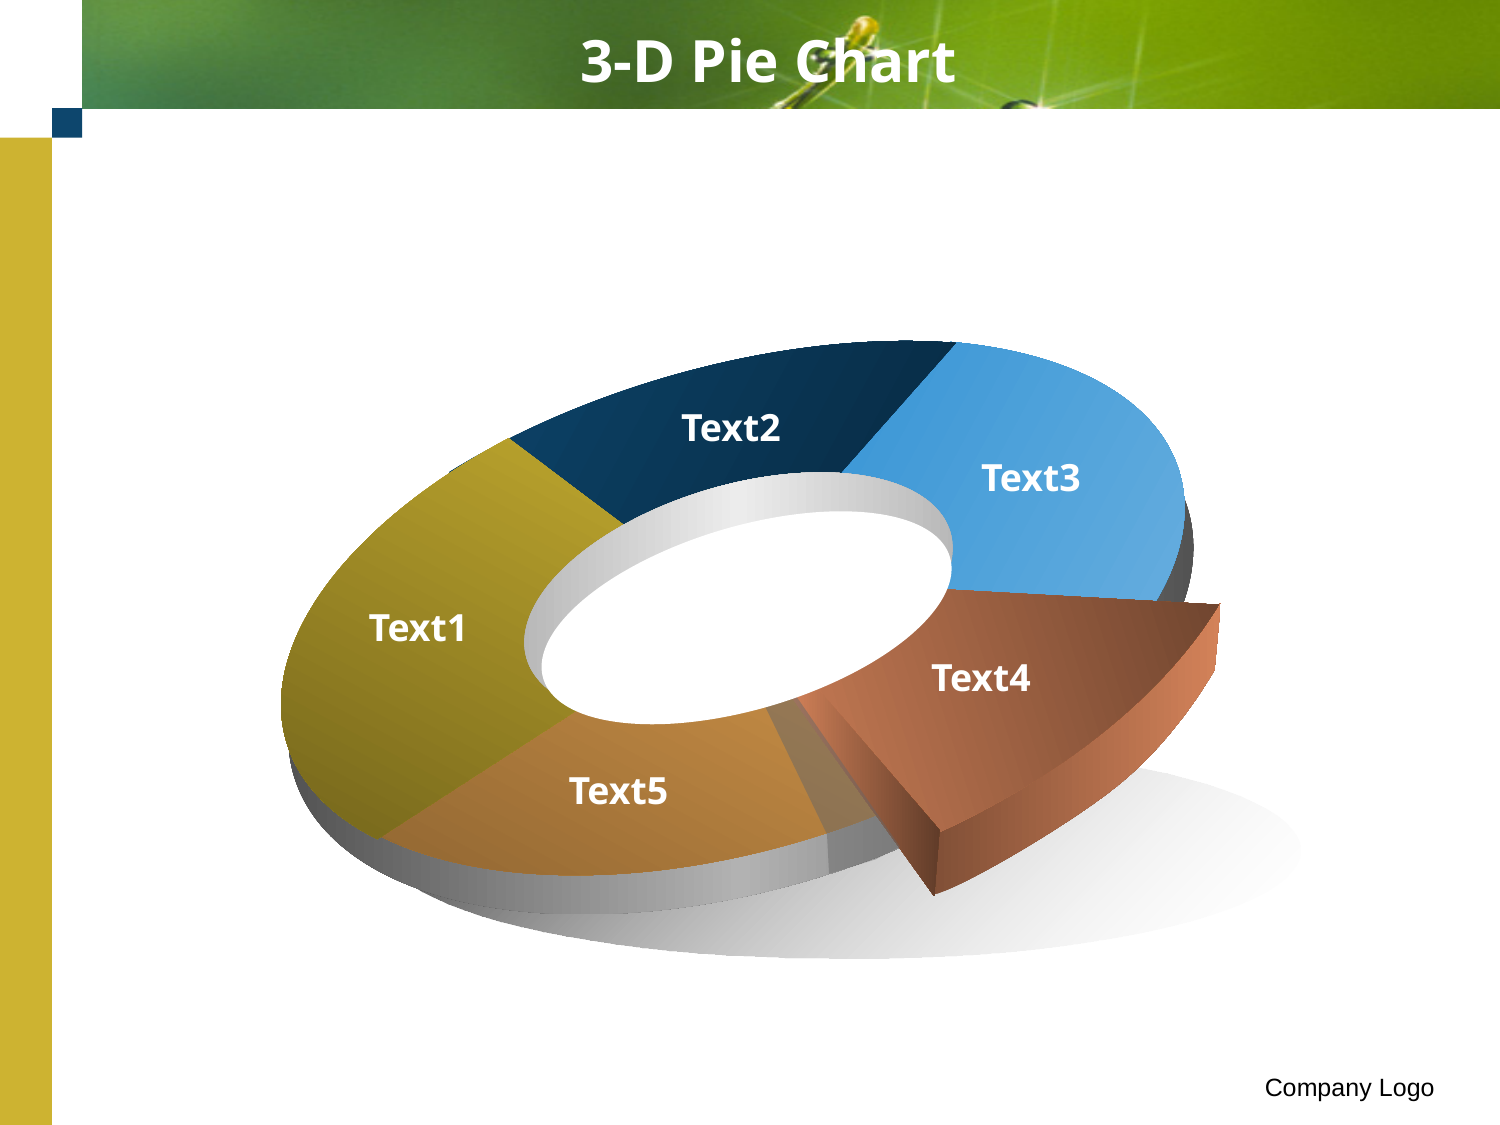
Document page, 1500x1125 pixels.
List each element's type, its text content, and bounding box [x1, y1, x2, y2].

title 3-D Pie Chart [87, 12, 1450, 105]
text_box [261, 349, 1300, 959]
footer Company Logo [975, 1064, 1450, 1113]
picture [82, 0, 1500, 109]
